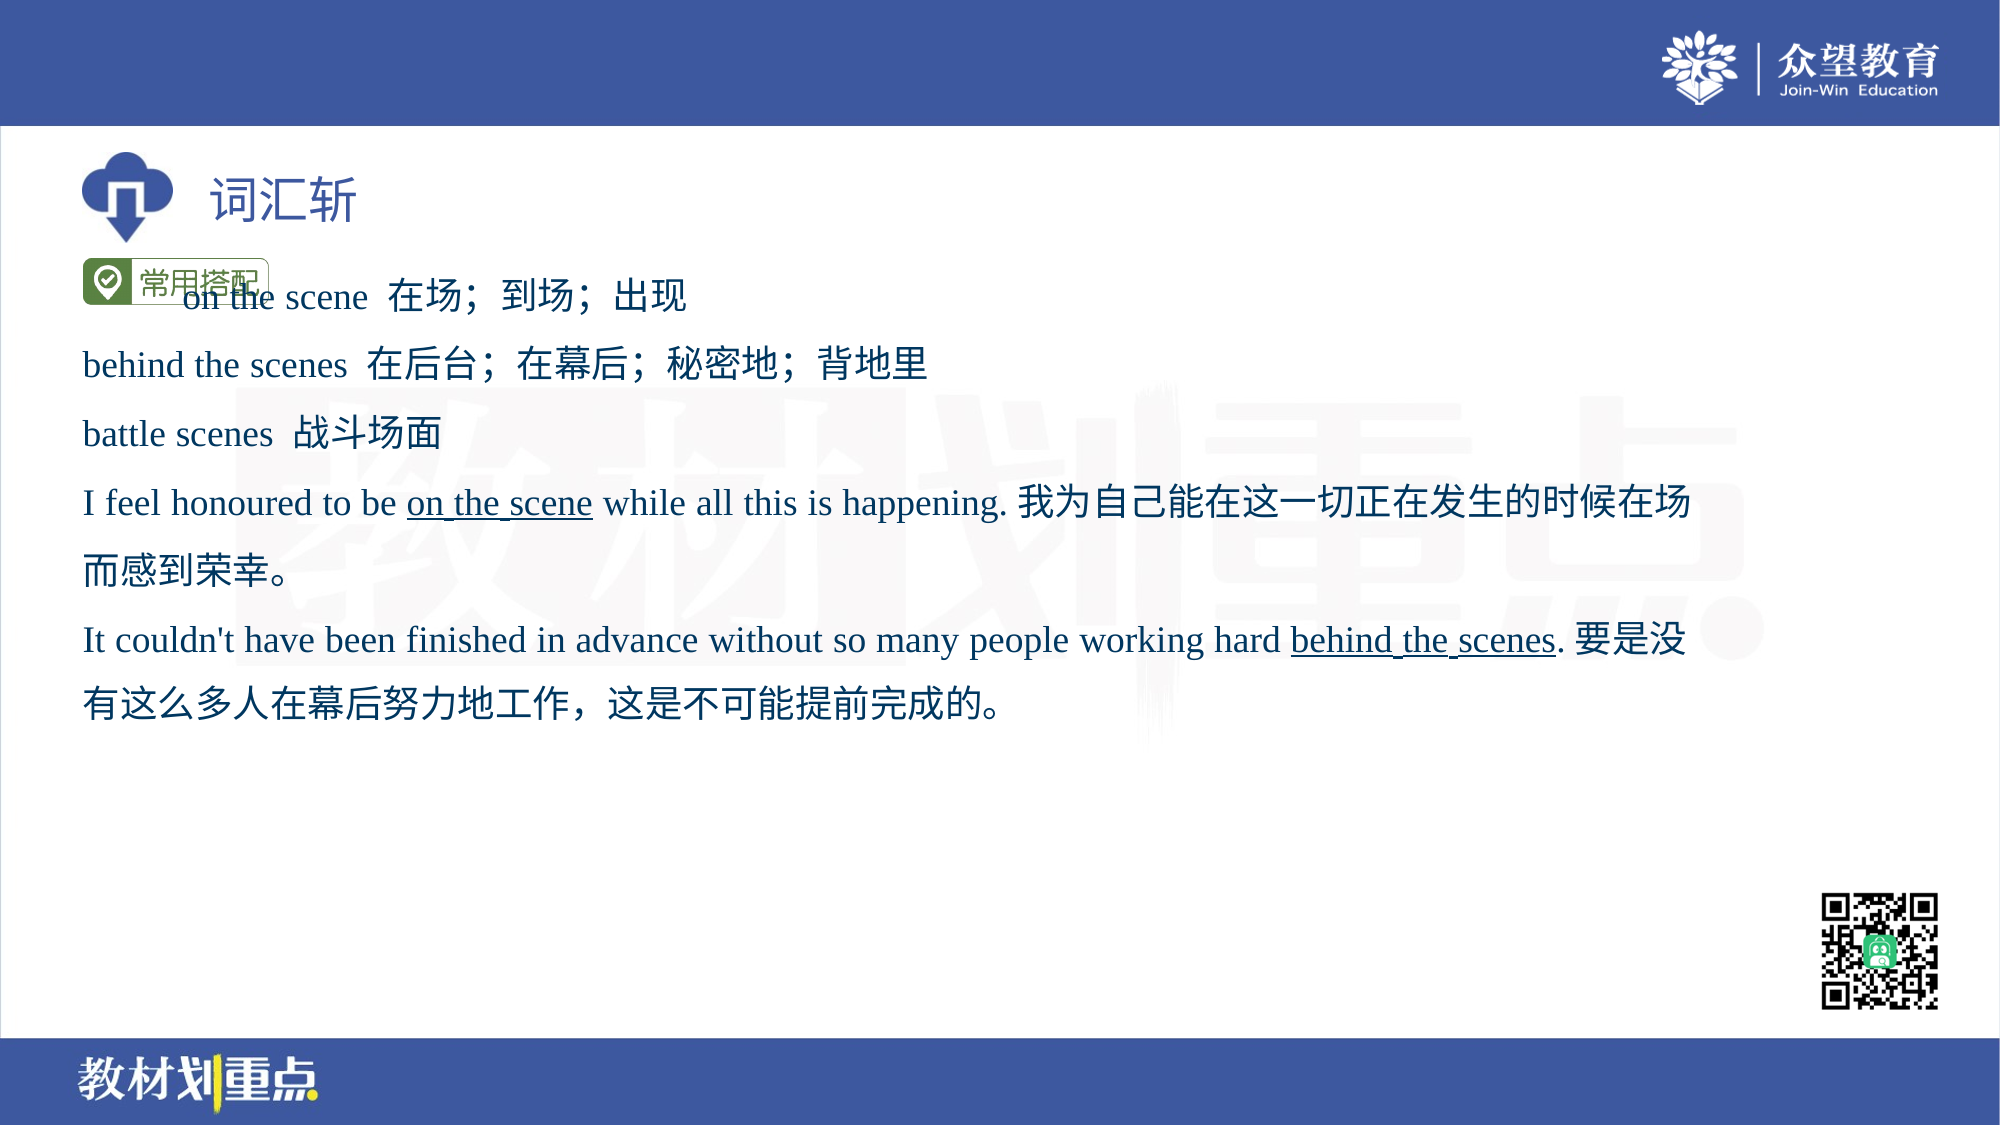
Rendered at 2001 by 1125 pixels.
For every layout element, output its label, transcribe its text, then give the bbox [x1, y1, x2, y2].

picture [0, 0, 2000, 1125]
text_box on the scene 在场；到场；出现 behind the scenes 在后台；在幕后；秘密地；背地里 battle scenes 战斗场面 I feel honoured to be on the scene while all this is happening.我为自己能在这一切正在发生的时候在场 而感到荣幸。 It couldn't have been finished in advance without so many people working hard behind the scenes.要是没 有这么多人在幕后努力地工作，这是不可能提前完成的。 [82, 247, 1817, 718]
